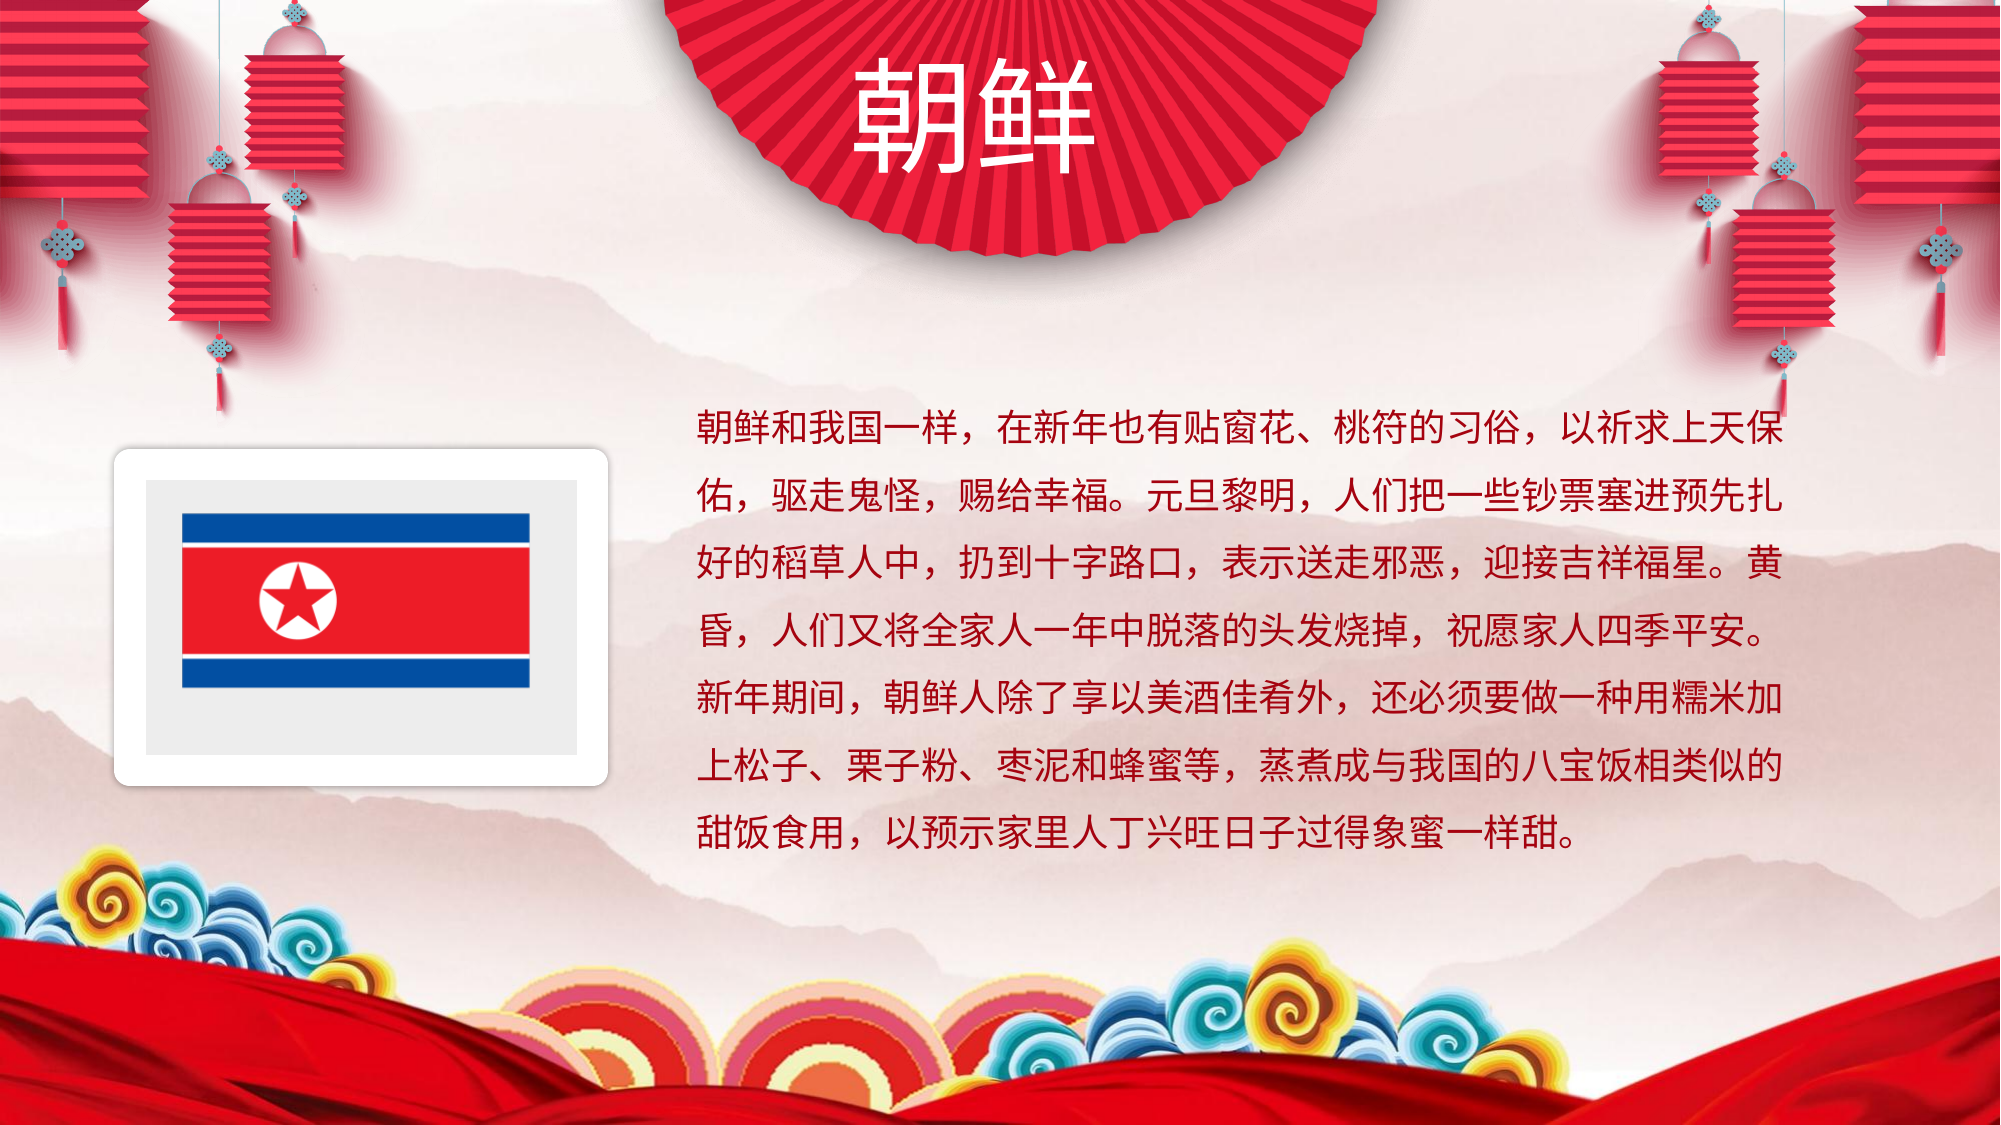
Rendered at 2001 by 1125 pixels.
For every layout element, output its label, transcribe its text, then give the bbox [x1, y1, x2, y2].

text_box 朝鲜和我国一样，在新年也有贴窗花、桃符的习俗，以祈求上天保佑，驱走鬼怪，赐给幸福。元旦黎明，人们把一些钞票塞进预先扎好的稻草人中，扔到十字路口，表示送走邪恶，迎接吉祥福星。黄昏，人们又将全家人一年中脱落的头发烧掉，祝愿家人四季平安。新年期间，朝鲜人除了享以美酒佳肴外，还必须要做一种用糯米加上松子、栗子粉、枣泥和蜂蜜等，蒸煮成与我国的八宝饭相类似的甜饭食用，以预示家里人丁兴旺日子过得象蜜一样甜。 [681, 374, 1834, 862]
picture [0, 0, 2000, 1125]
